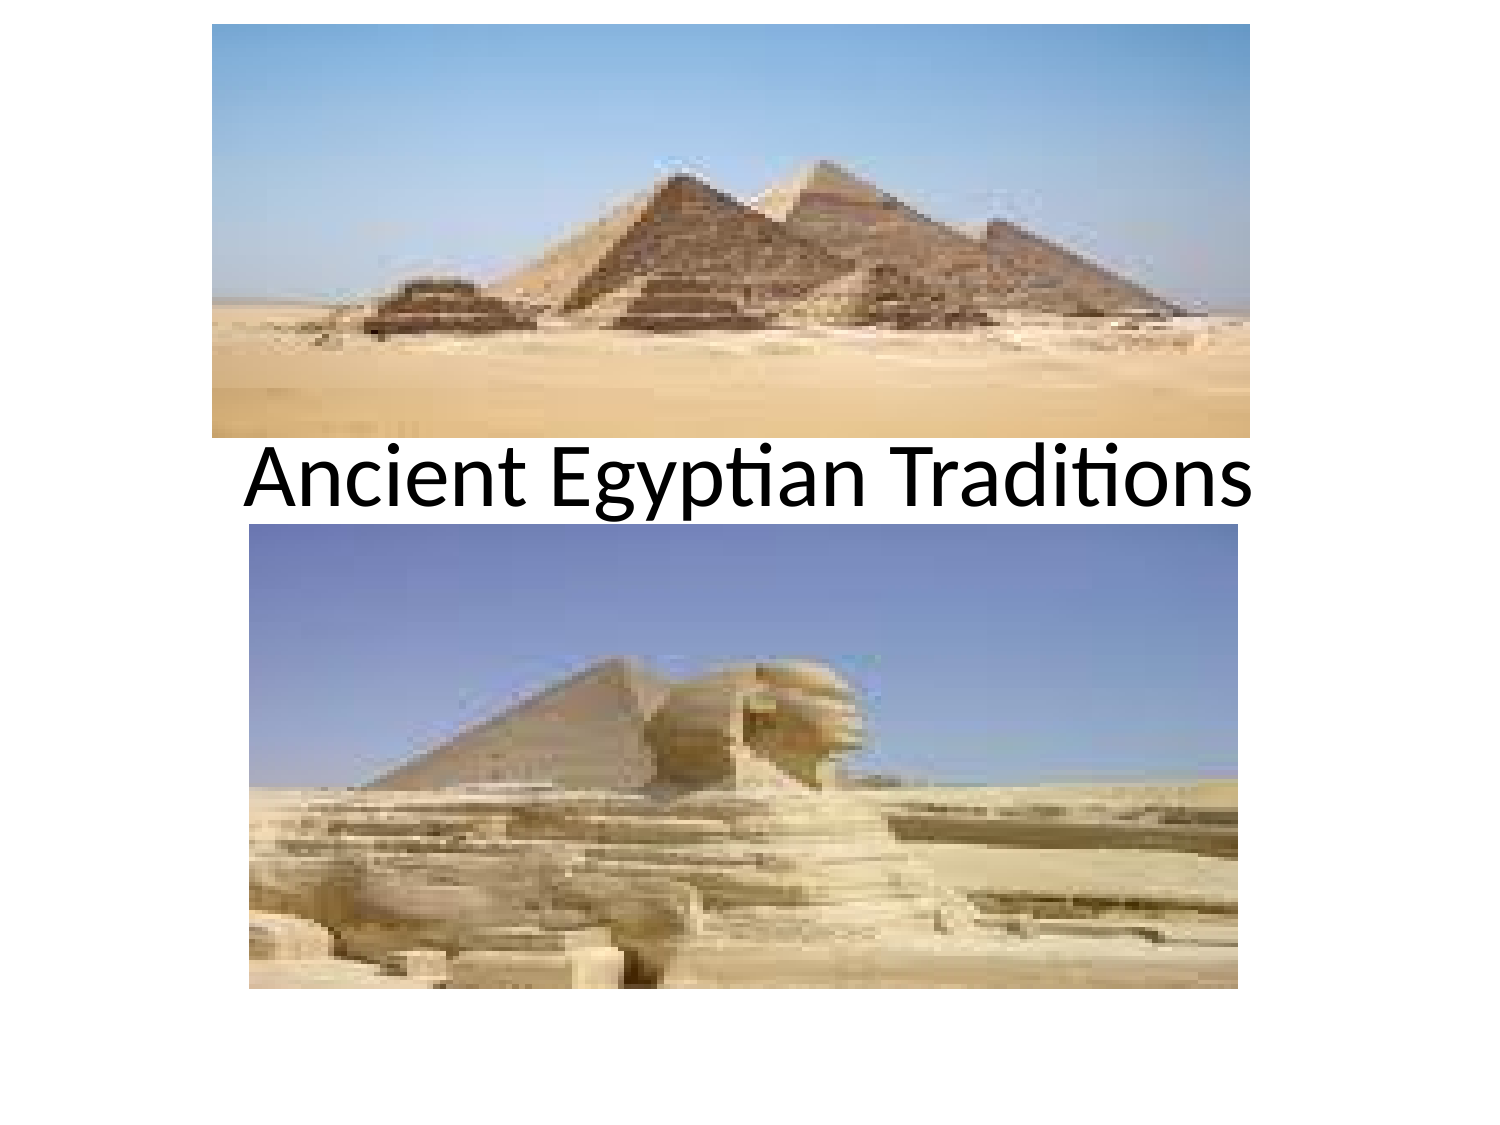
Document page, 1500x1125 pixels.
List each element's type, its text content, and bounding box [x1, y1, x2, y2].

picture [212, 24, 1251, 438]
picture [249, 524, 1238, 990]
title Ancient Egyptian Traditions [112, 349, 1388, 591]
